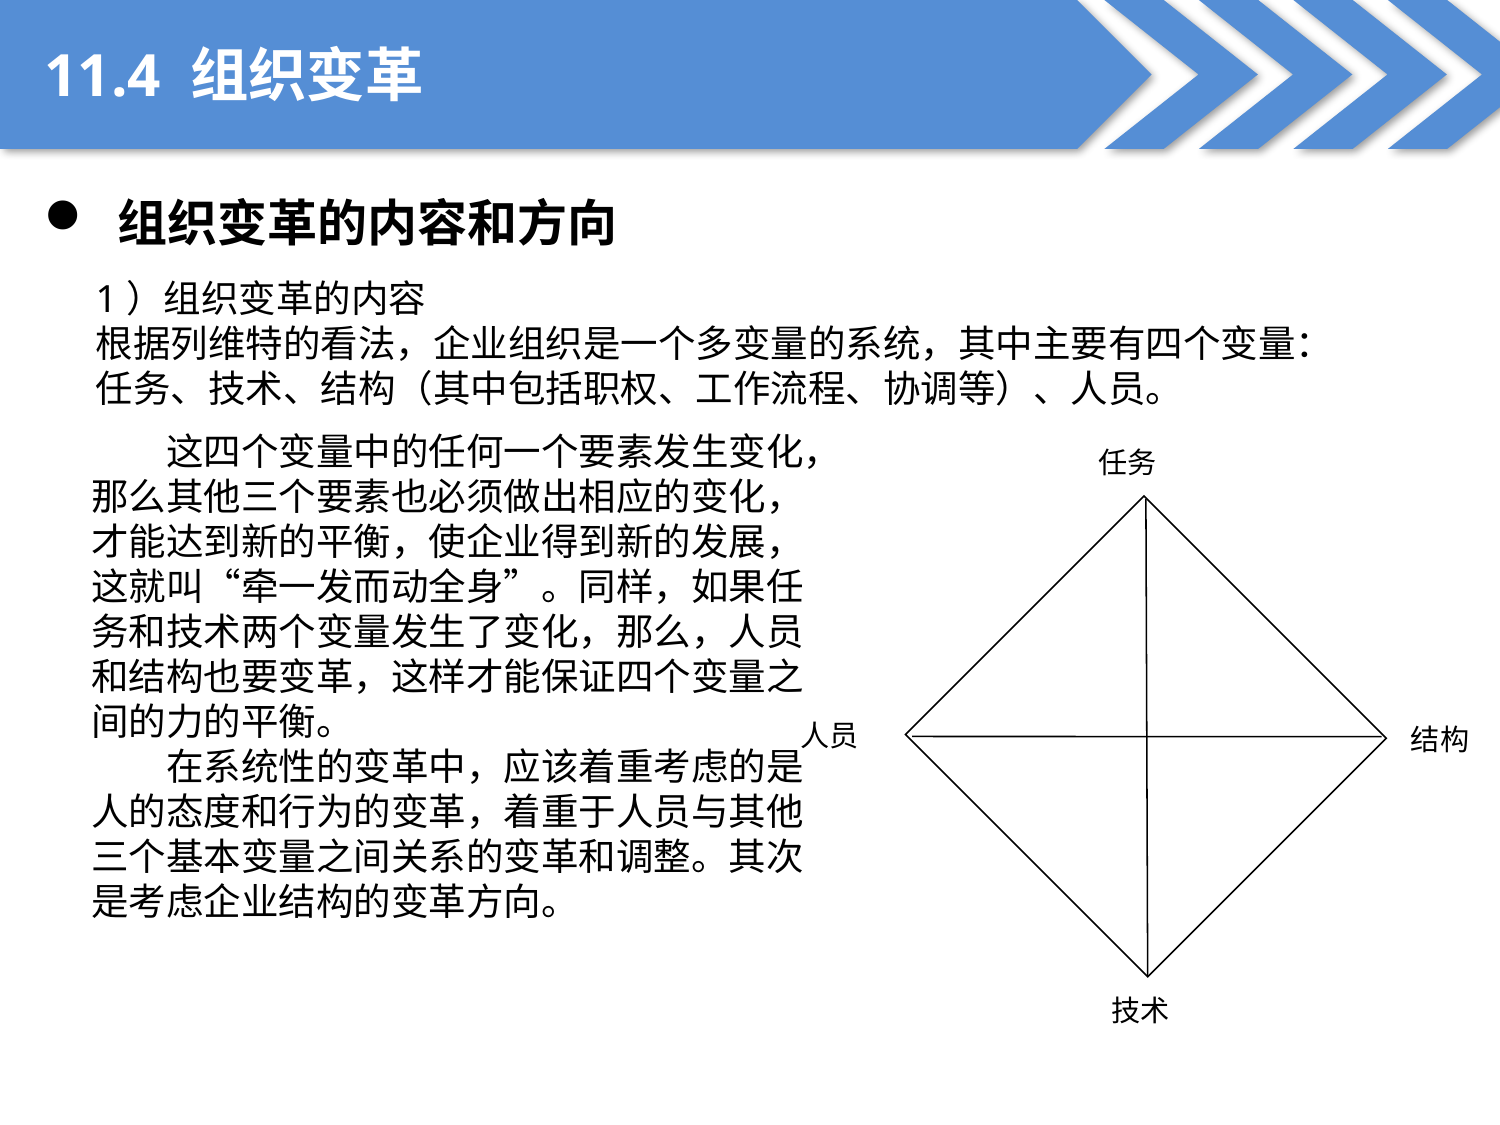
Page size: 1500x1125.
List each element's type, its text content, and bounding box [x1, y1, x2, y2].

text_box 这四个变量中的任何一个要素发生变化，那么其他三个要素也必须做出相应的变化，才能达到新的平衡，使企业得到新的发展，这就叫“牵一发而动全身”。同样，如果任务和技术两个变量发生了变化，那么，人员和结构也要变革，这样才能保证四个变量之间的力的平衡。 在系统性的变革中，应该着重考虑的是人的态度和行为的变革，着重于人员与其他三个基本变量之间关系的变革和调整。其次是考虑企业结构的变革方向。 [76, 420, 827, 931]
text_box 11.4 组织变革 [29, 30, 439, 116]
text_box 组织变革的内容和方向 [29, 184, 774, 260]
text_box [785, 436, 1498, 1036]
text_box 1）组织变革的内容 根据列维特的看法，企业组织是一个多变量的系统，其中主要有四个变量： 任务、技术、结构（其中包括职权、工作流程、协调等）、人员。 [5, 267, 1388, 417]
